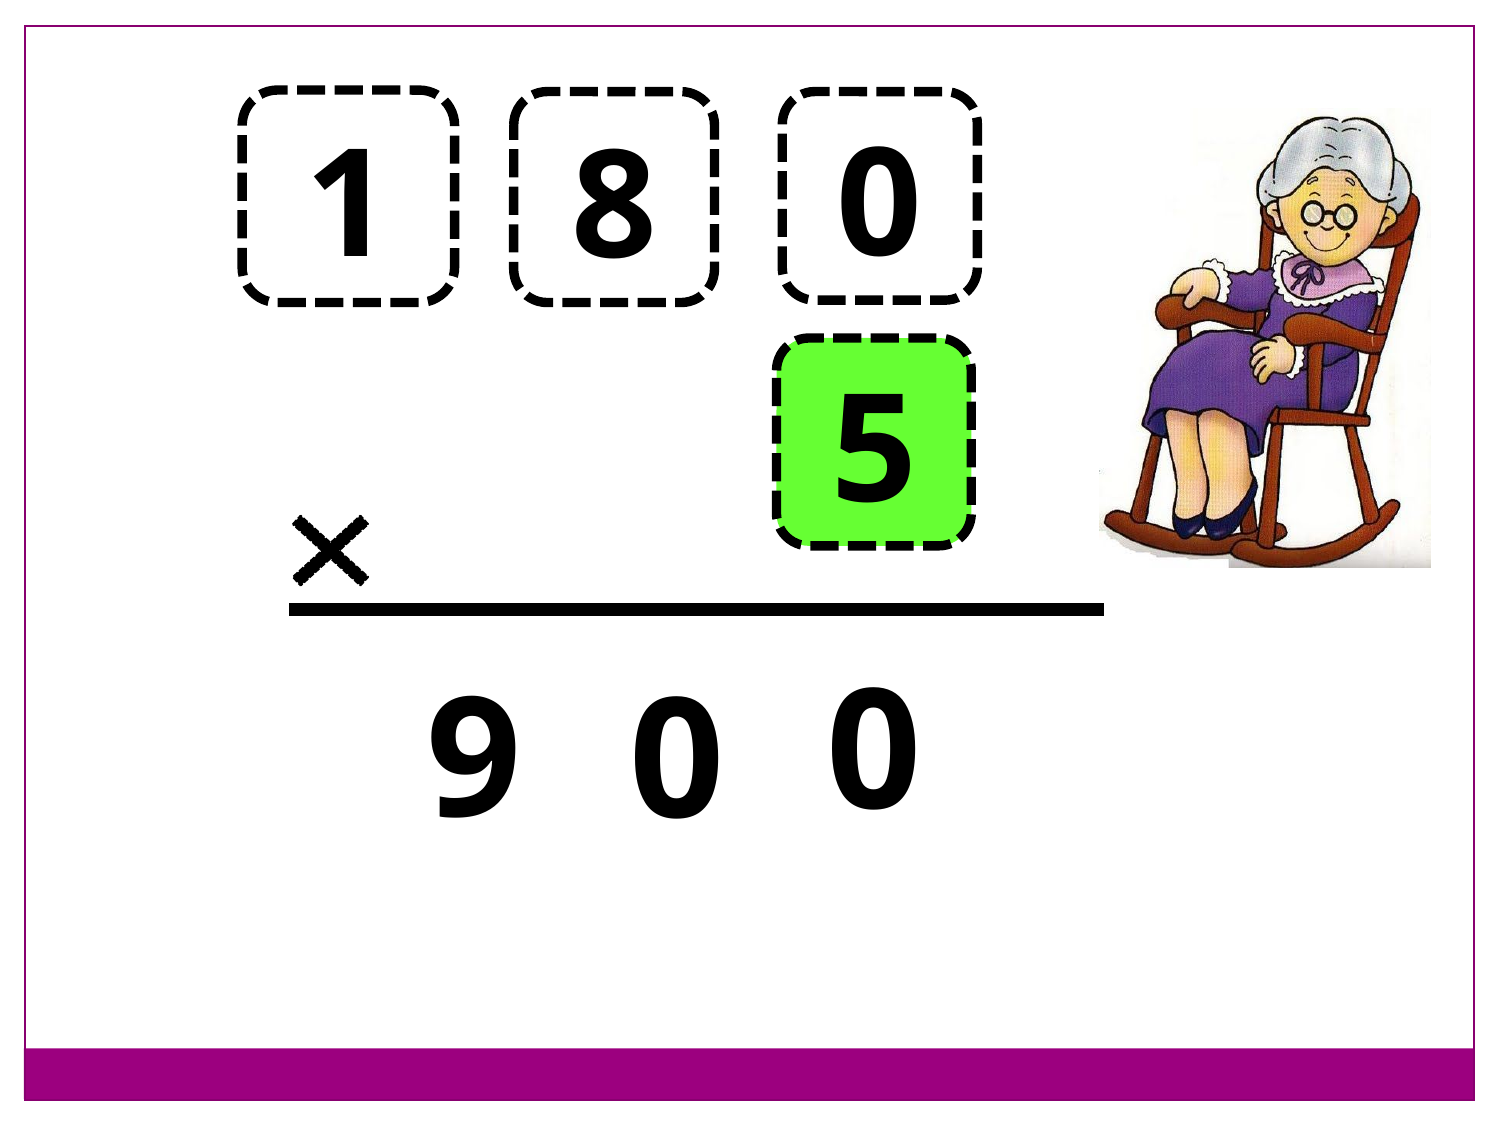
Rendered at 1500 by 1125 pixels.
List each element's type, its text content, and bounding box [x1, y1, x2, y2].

text_box 8 [512, 90, 716, 304]
text_box 5 [775, 337, 973, 547]
text_box 0 [811, 634, 937, 850]
text_box 0 [781, 90, 979, 302]
text_box [292, 514, 369, 587]
text_box 1 [241, 89, 456, 304]
picture [1099, 108, 1431, 568]
text_box 0 [614, 643, 740, 859]
text_box 9 [410, 642, 537, 857]
